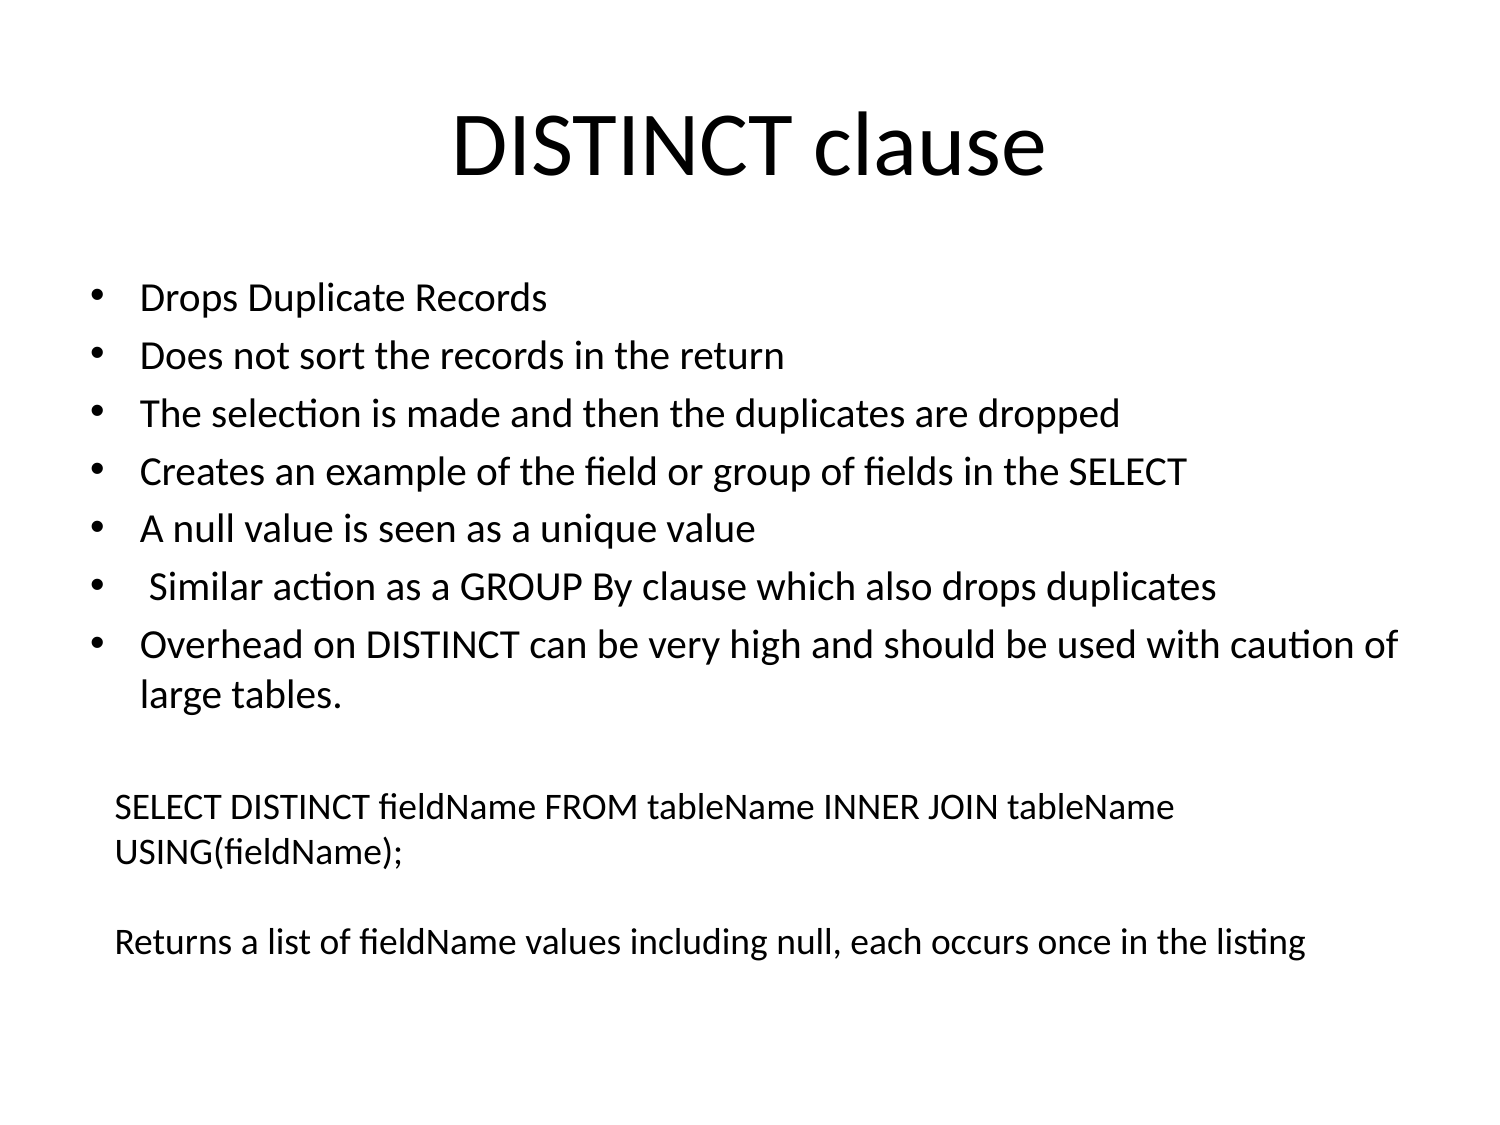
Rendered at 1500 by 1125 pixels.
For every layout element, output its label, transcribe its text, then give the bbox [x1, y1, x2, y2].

text_box SELECT DISTINCT fieldName FROM tableName INNER JOIN tableName USING(fieldName); Returns a list of fieldName values including null, each occurs once in the listing [99, 774, 1450, 1015]
title DISTINCT clause [75, 45, 1425, 233]
list Drops Duplicate Records Does not sort the records in the return The selection is made and then the duplicates are dropped Creates an example of the field or group of fields in the SELECT A null value is seen as a unique value Similar action as a GROUP By clause which also drops duplicates Overhead on DISTINCT can be very high and should be used with caution of large tables. [75, 262, 1425, 725]
